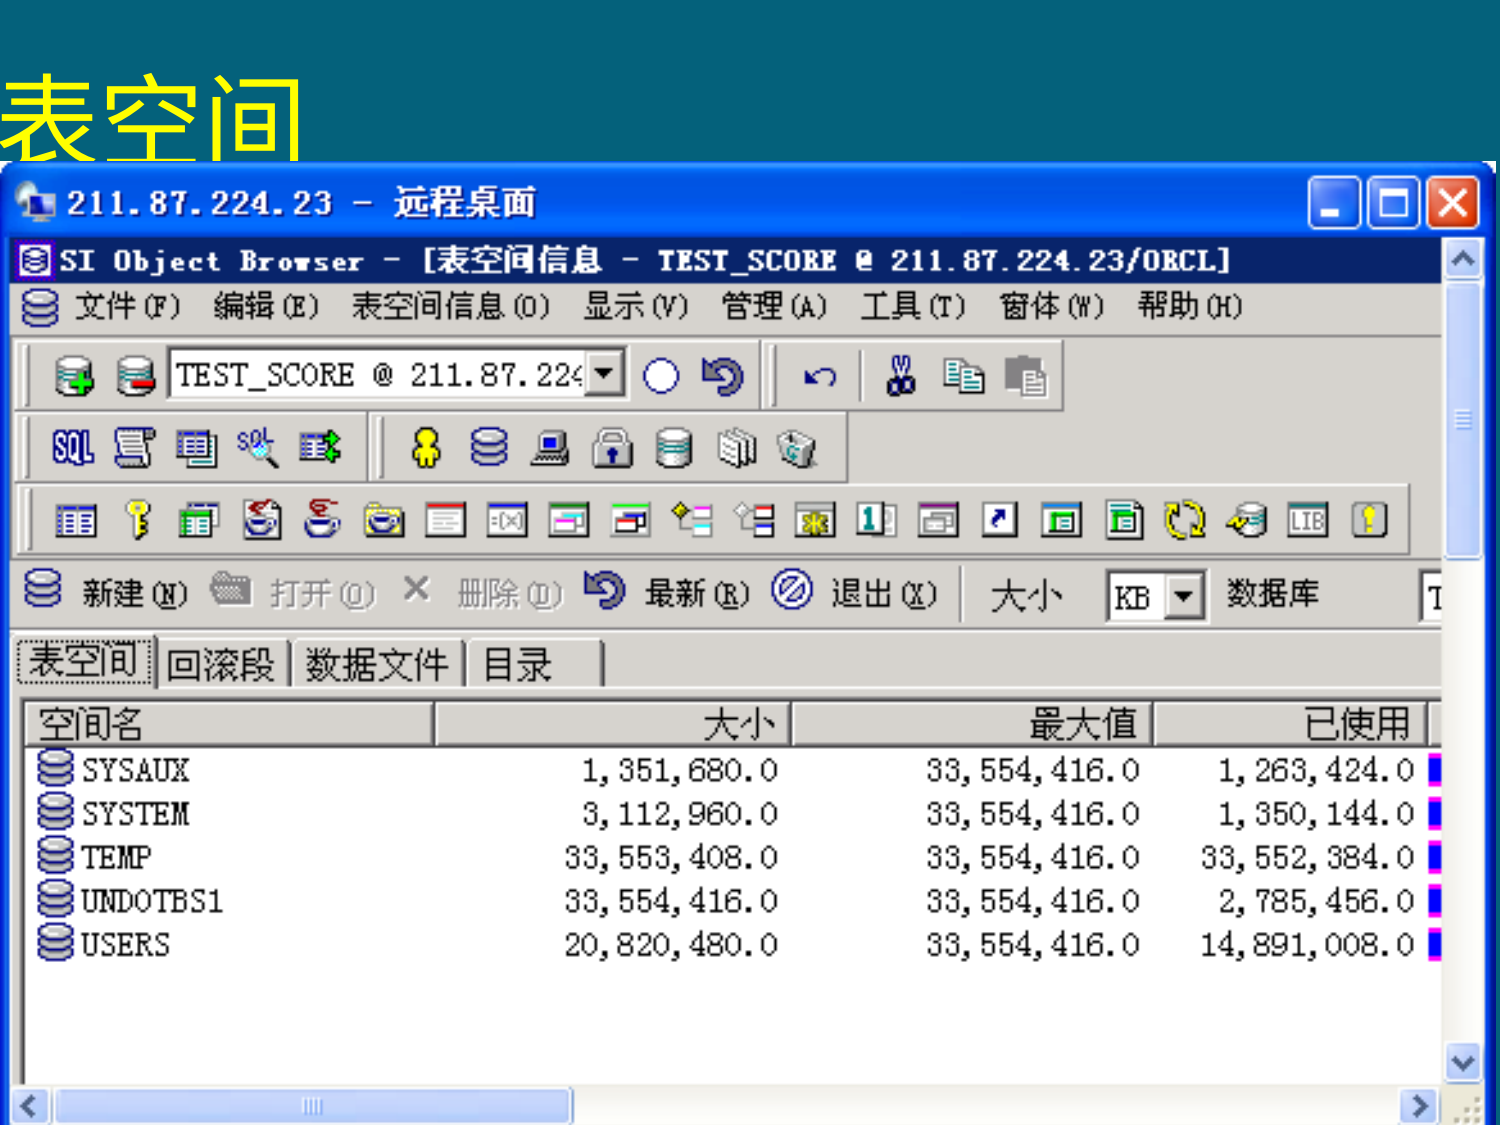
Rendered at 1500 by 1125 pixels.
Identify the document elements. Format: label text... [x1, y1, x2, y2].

title 表空间 [0, 5, 1346, 161]
picture [0, 161, 1495, 1125]
